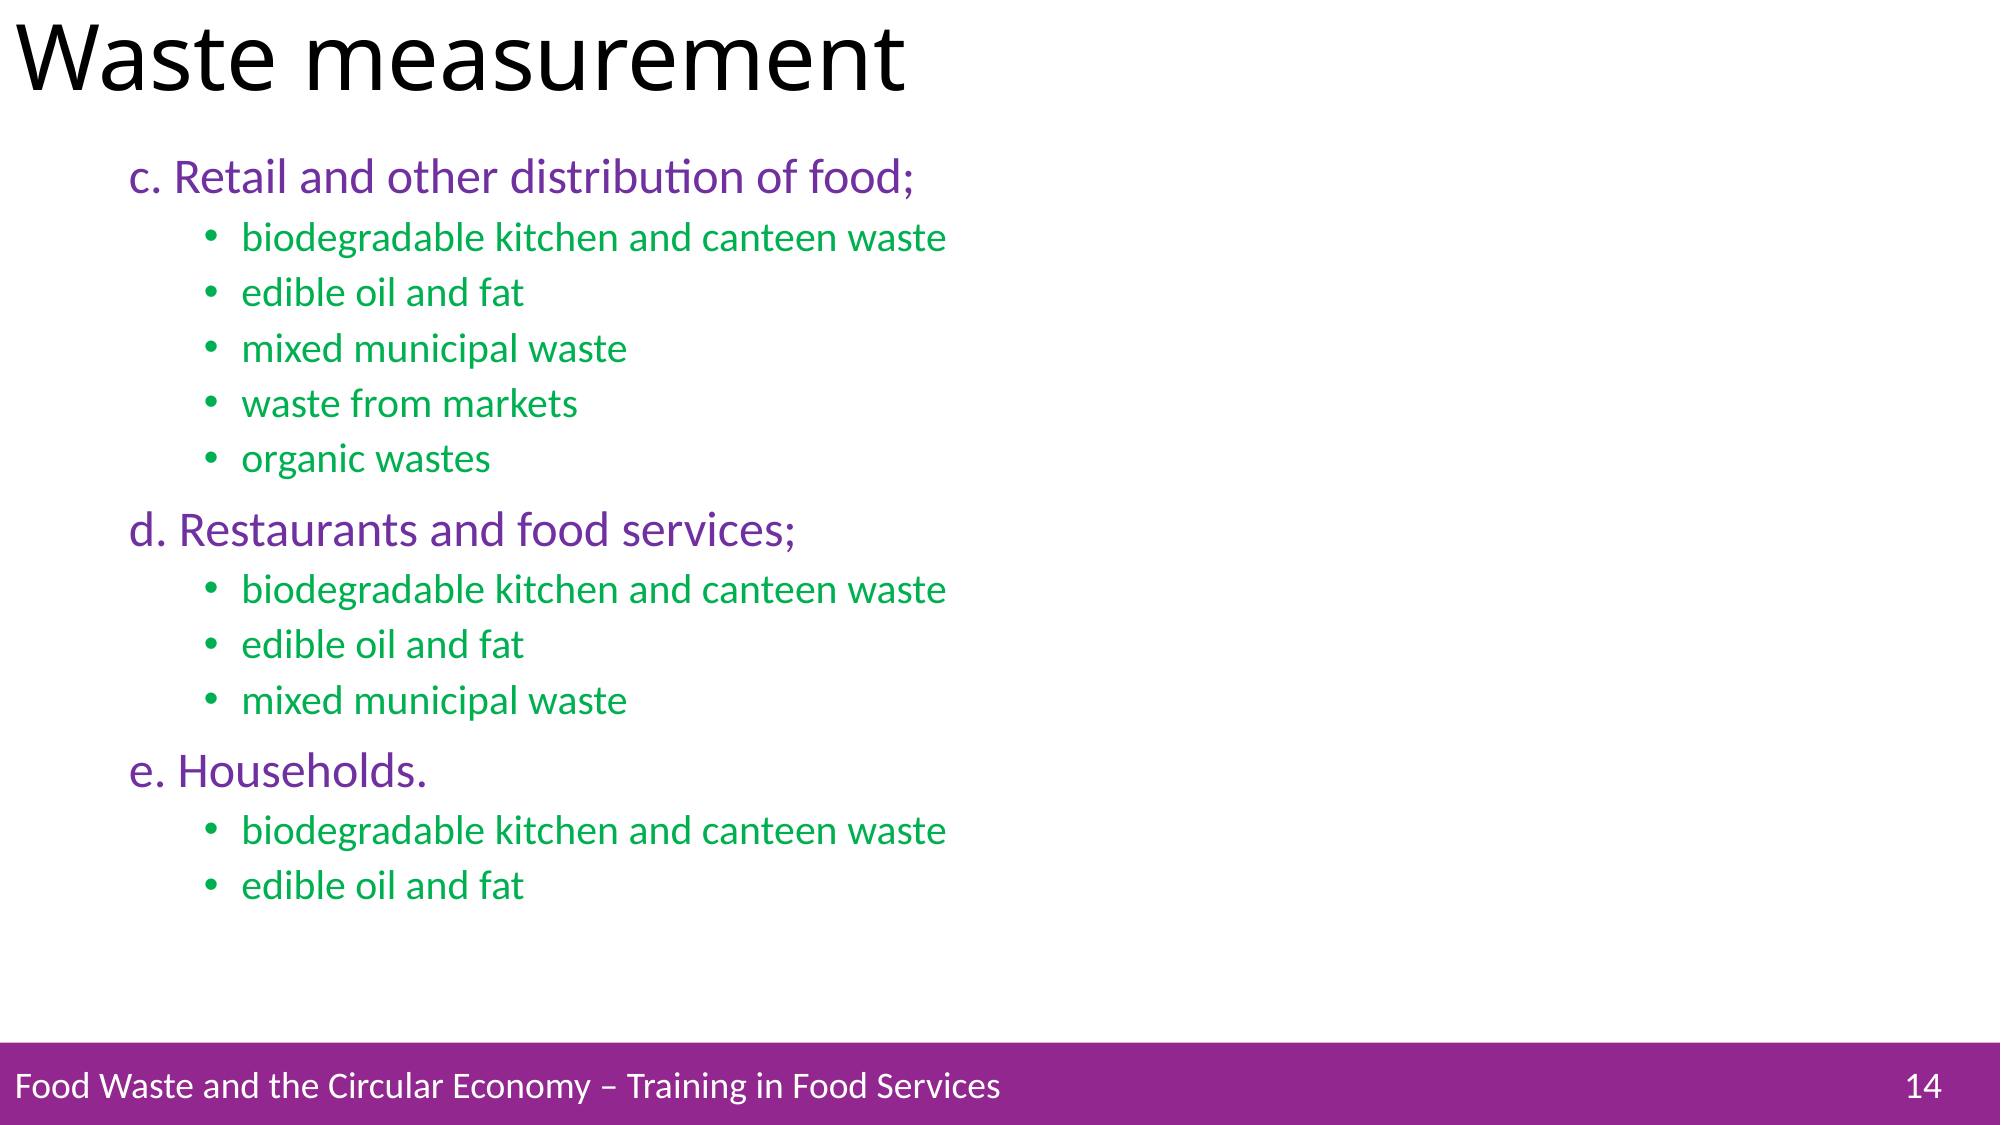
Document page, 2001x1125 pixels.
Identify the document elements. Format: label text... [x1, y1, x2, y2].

title Waste measurement [0, 0, 1725, 123]
list c. Retail and other distribution of food; biodegradable kitchen and canteen waste edible oil and fat mixed municipal waste waste from markets organic wastes d. Restaurants and food services; biodegradable kitchen and canteen waste edible oil and fat mixed municipal waste e. Households. biodegradable kitchen and canteen waste edible oil and fat [114, 143, 1880, 994]
